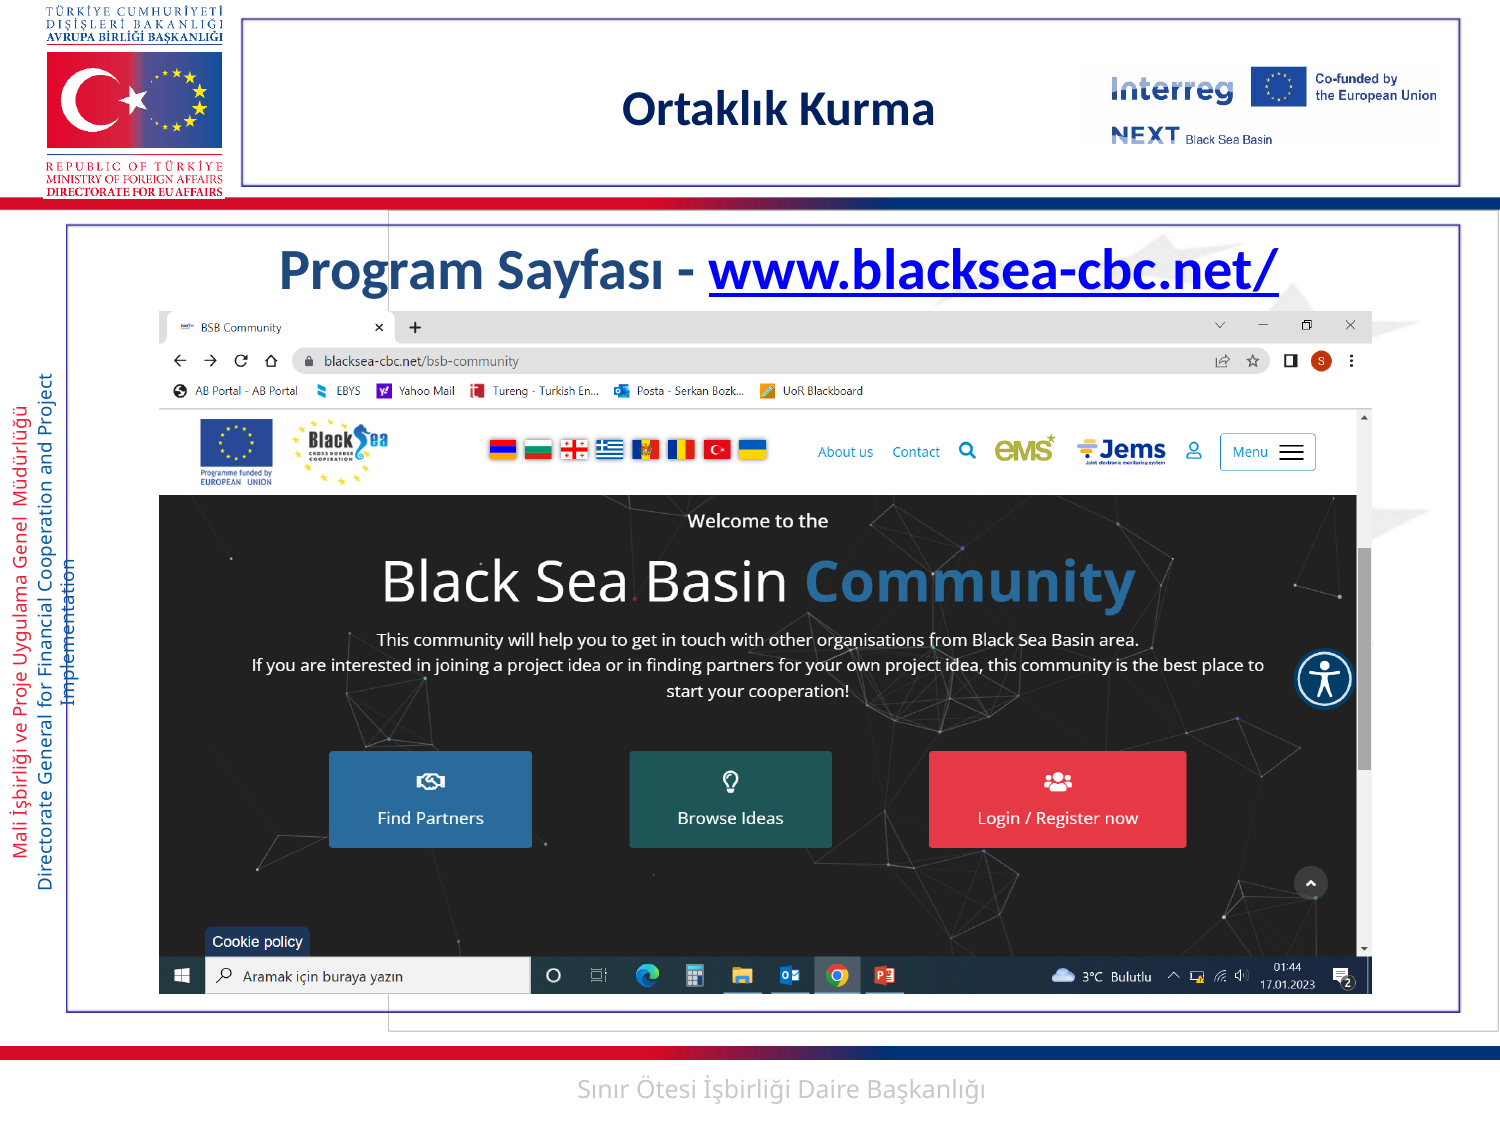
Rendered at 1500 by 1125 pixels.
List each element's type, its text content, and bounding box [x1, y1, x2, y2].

picture [66, 573, 73, 579]
text_box Ortaklık Kurma [171, 67, 1079, 143]
text_box [64, 224, 182, 294]
picture [0, 2, 1500, 1033]
picture [0, 1046, 1500, 1060]
picture [240, 17, 1462, 187]
text_box [1388, 224, 1471, 294]
picture [66, 672, 73, 678]
text_box Program Sayfası - www.blacksea-cbc.net/ [182, 223, 1388, 309]
footer Sınır Ötesi İşbirliği Daire Başkanlığı [537, 1070, 1034, 1108]
